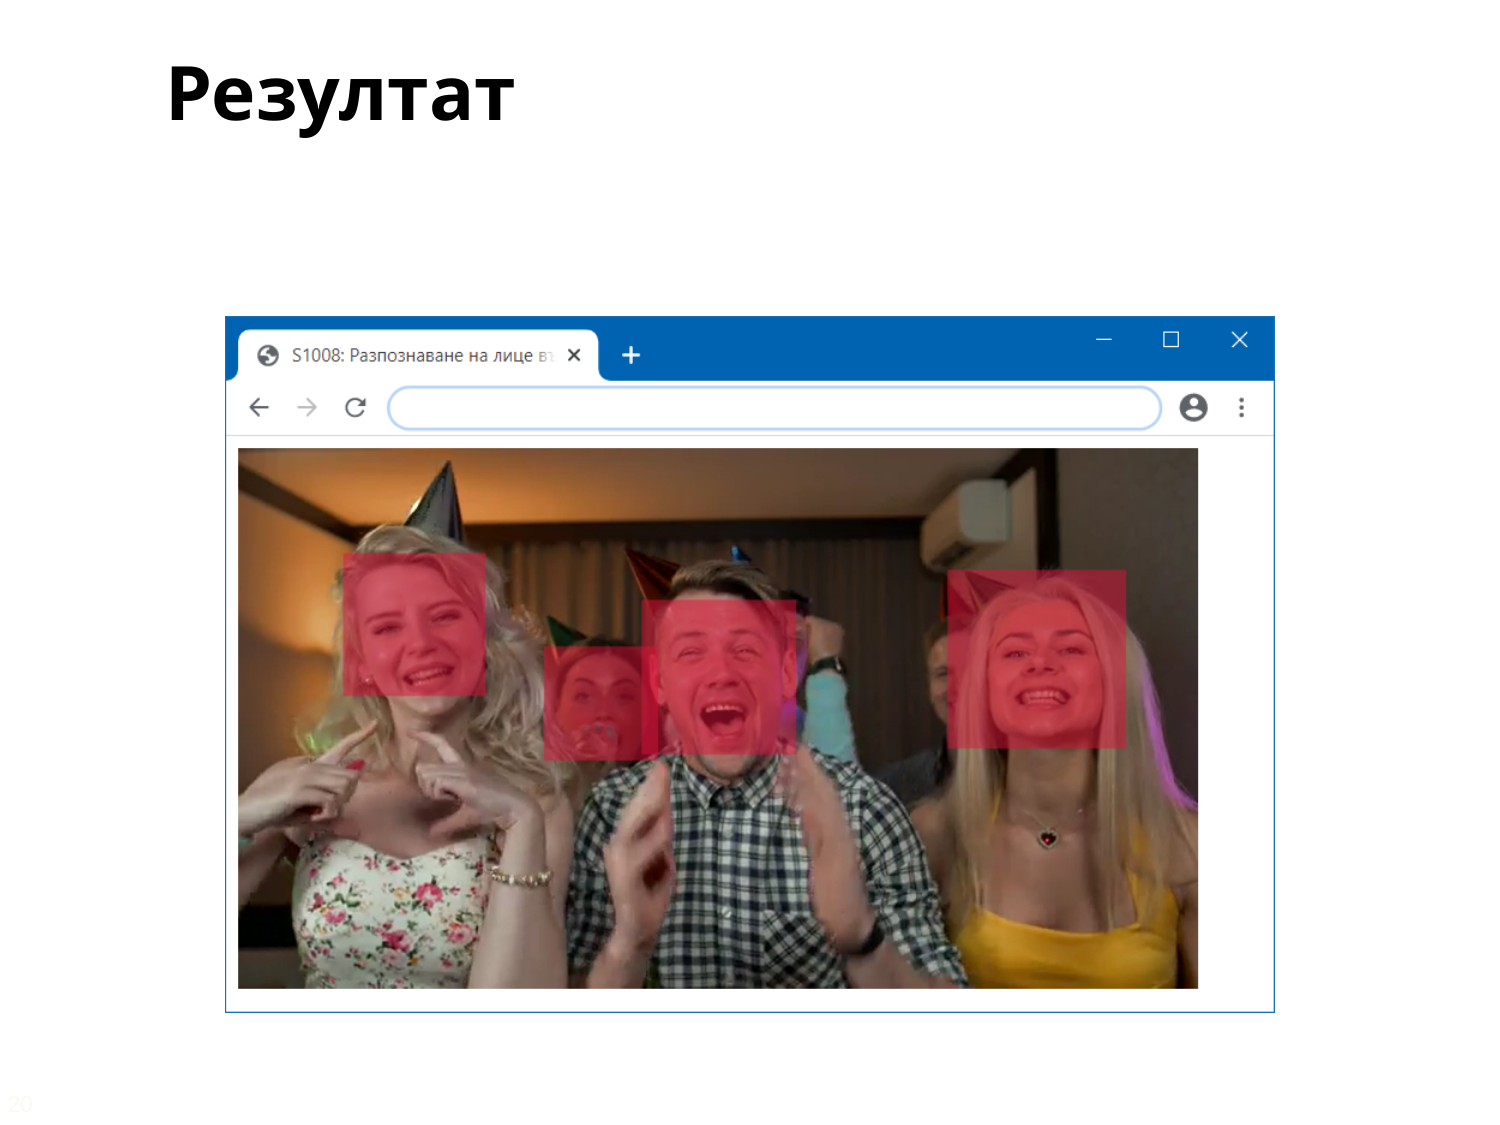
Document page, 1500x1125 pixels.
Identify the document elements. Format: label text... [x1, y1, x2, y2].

picture [224, 316, 1276, 1013]
list Резултат [150, 37, 1488, 1113]
